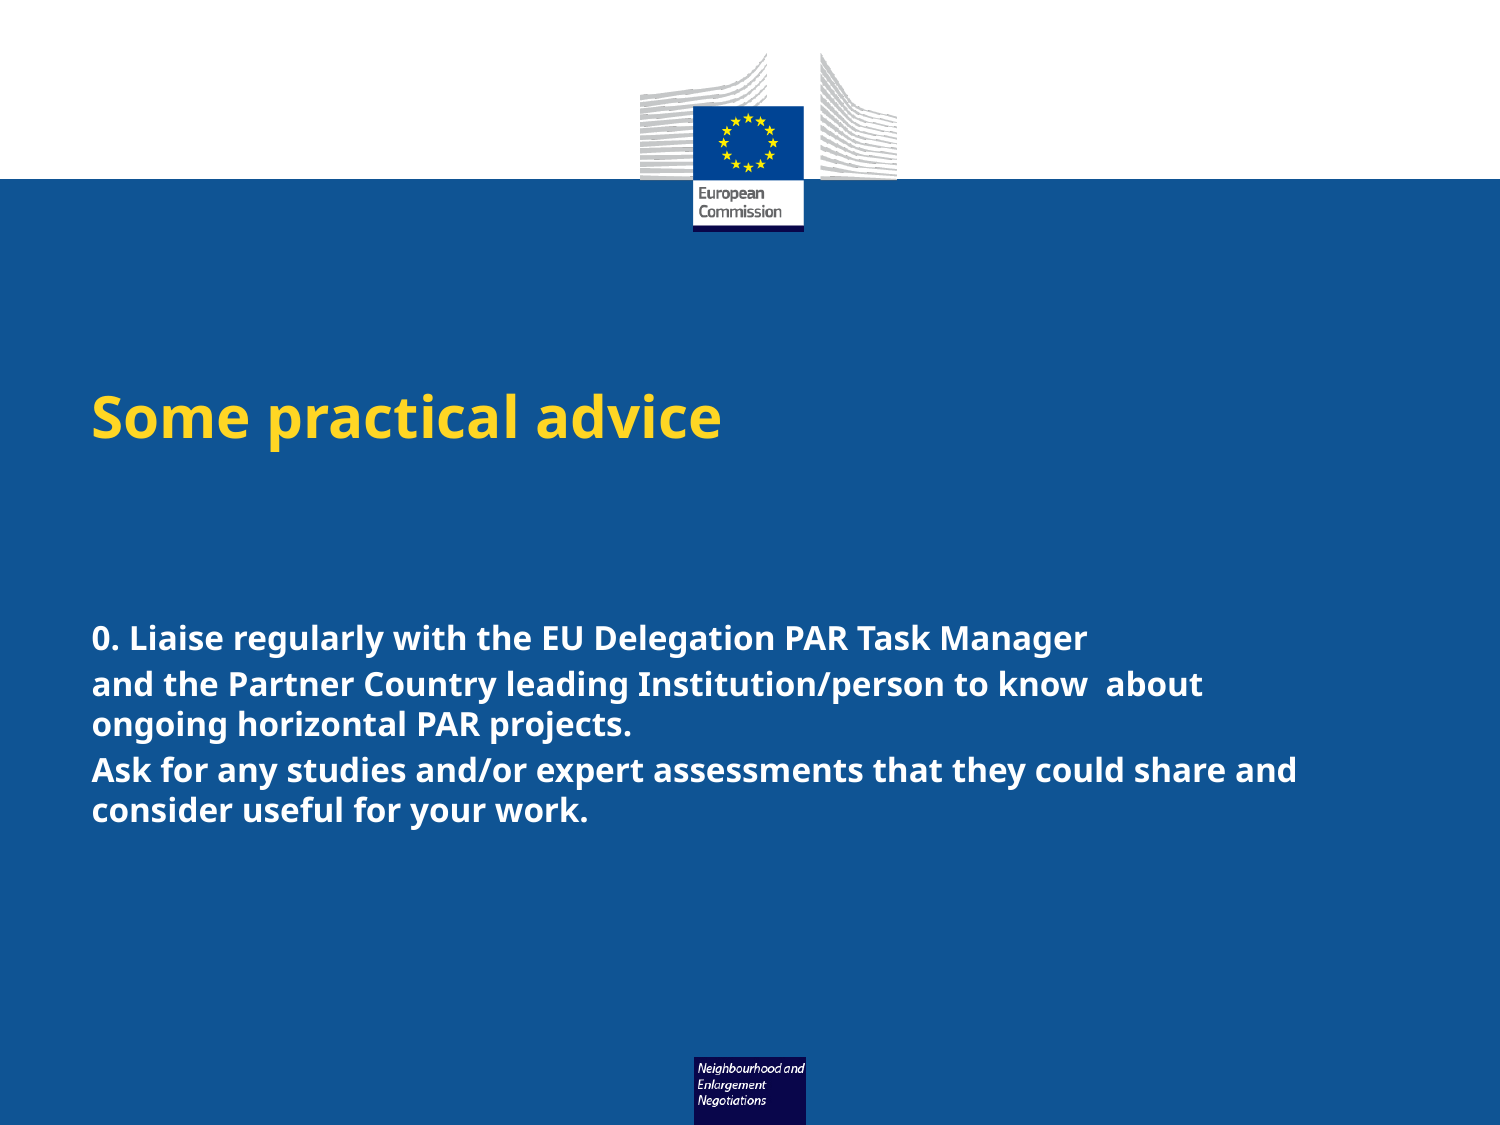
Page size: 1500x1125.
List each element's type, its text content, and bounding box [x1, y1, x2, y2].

list 0. Liaise regularly with the EU Delegation PAR Task Manager and the Partner Country leading Institution/person to know about ongoing horizontal PAR projects. Ask for any studies and/or expert assessments that they could share and consider useful for your work. [76, 562, 1353, 953]
picture [694, 1057, 806, 1125]
picture [598, 53, 897, 278]
title Some practical advice [76, 278, 1424, 551]
